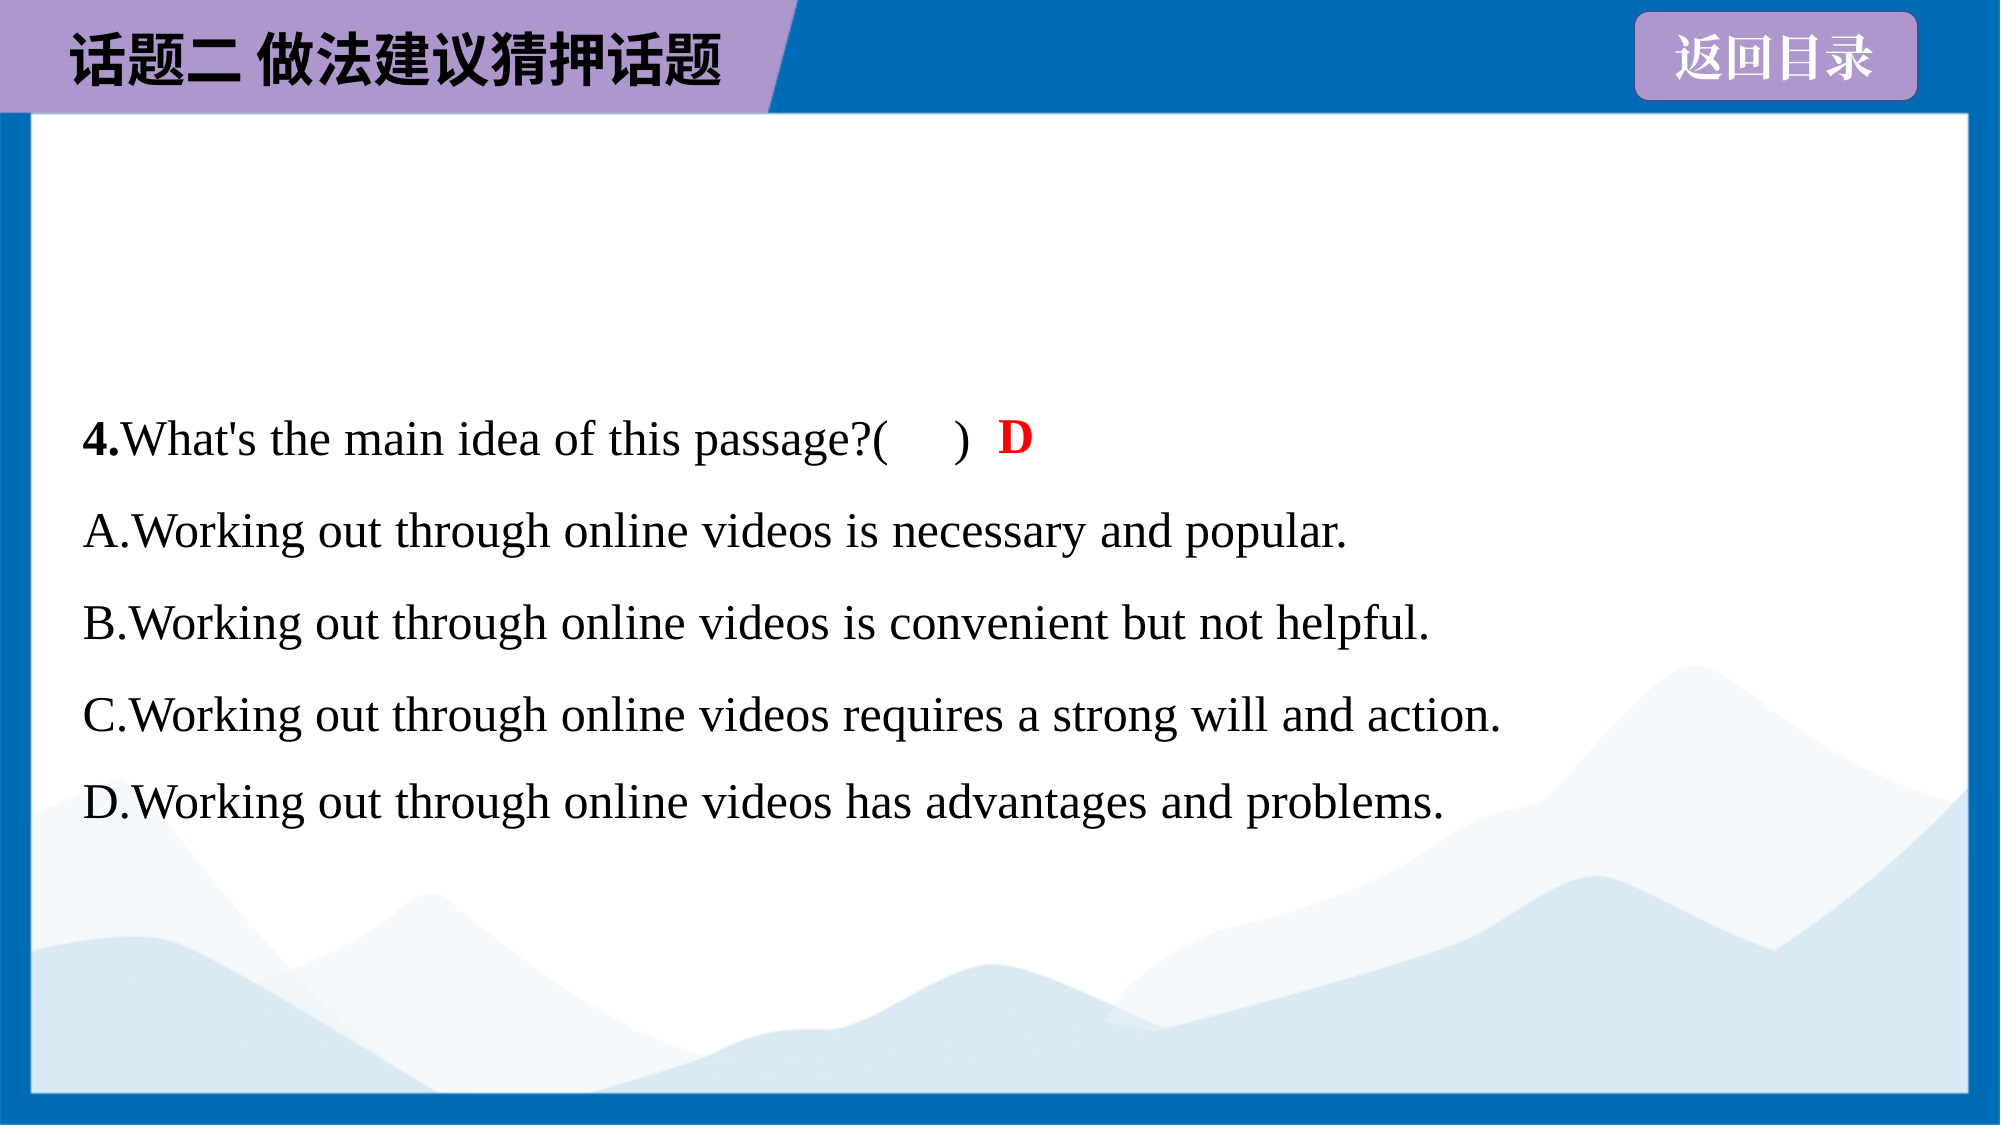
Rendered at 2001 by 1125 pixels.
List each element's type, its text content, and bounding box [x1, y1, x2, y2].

text_box 4.What's the main idea of this passage?( ) [82, 377, 1917, 456]
text_box D [979, 375, 1053, 455]
picture [0, 0, 2000, 1125]
text_box A.Working out through online videos is necessary and popular. B.Working out through online videos is convenient but not helpful. C.Working out through online videos requires a strong will and action. D.Working out through online videos has advantages and problems. [82, 466, 1917, 819]
